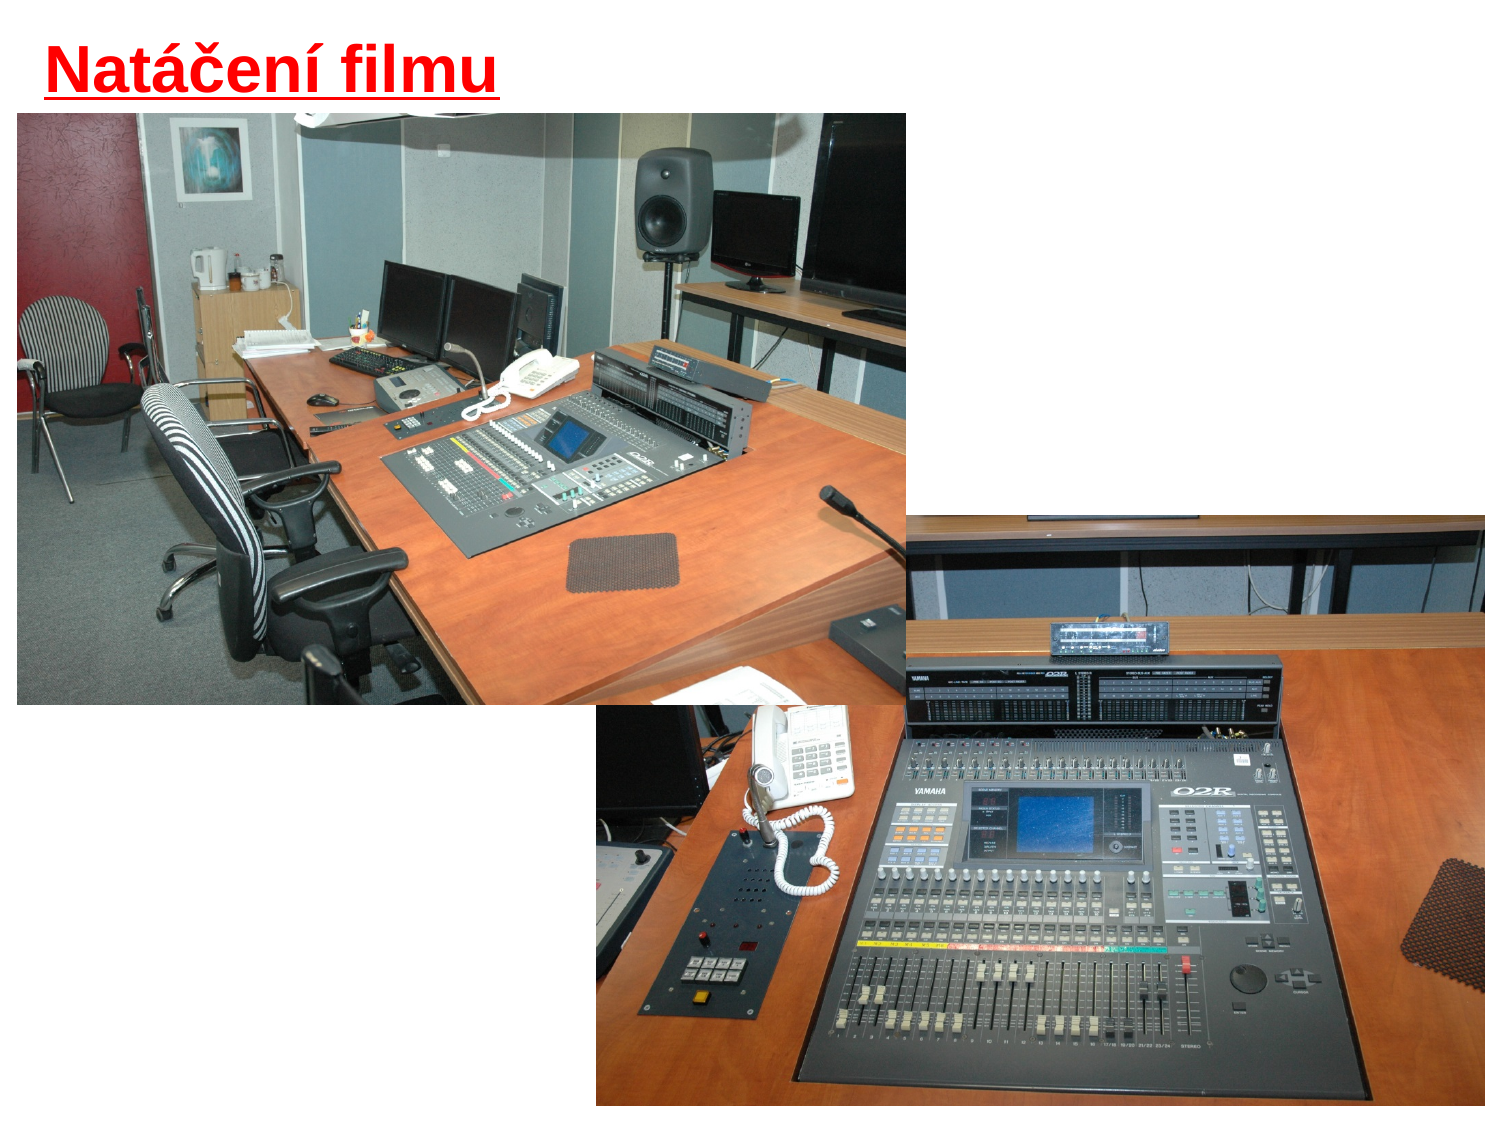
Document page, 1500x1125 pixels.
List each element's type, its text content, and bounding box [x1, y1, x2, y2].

text_box Natáčení filmu [29, 18, 1471, 114]
picture [17, 113, 1485, 1106]
